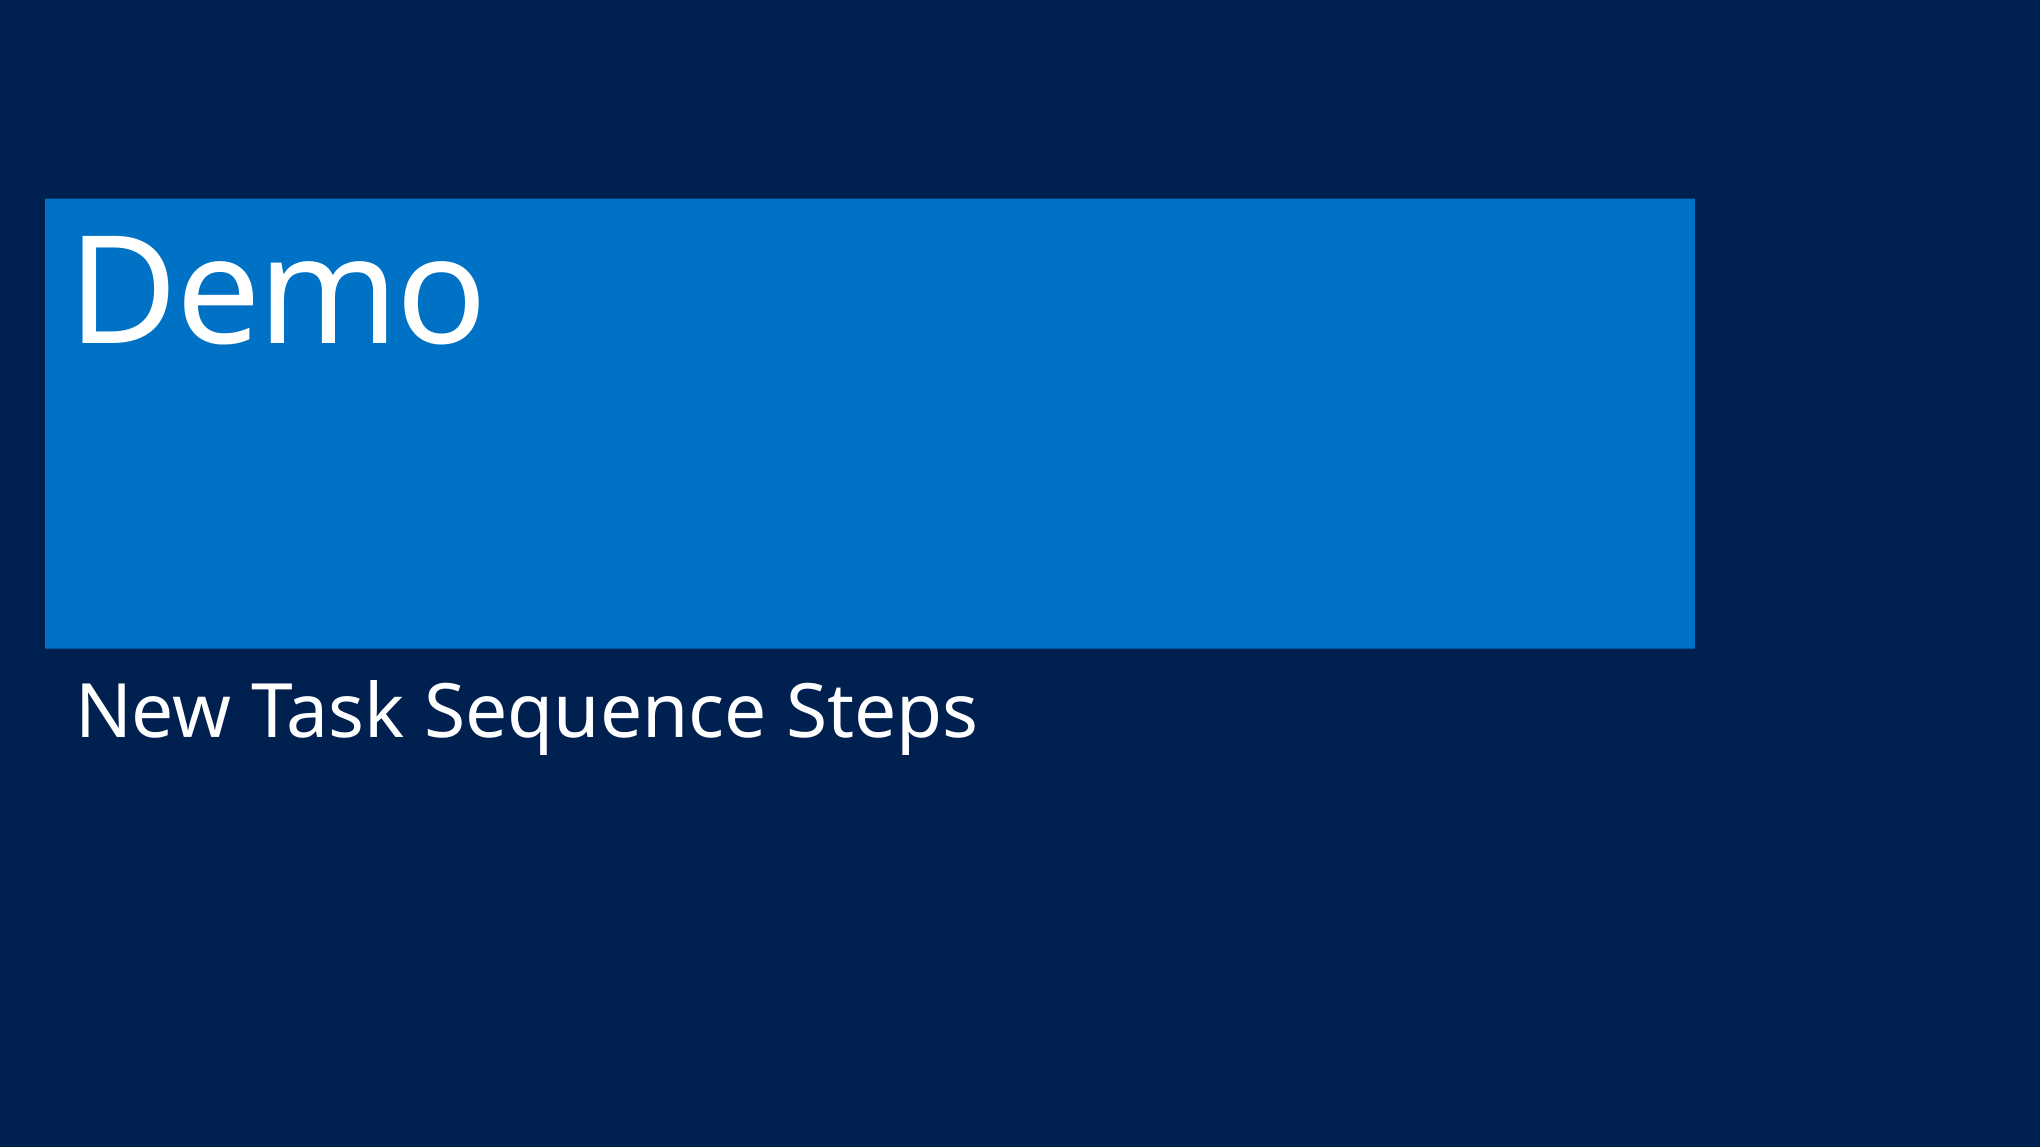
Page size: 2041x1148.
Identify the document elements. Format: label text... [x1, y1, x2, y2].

list New Task Sequence Steps [45, 648, 1696, 949]
title Demo [45, 198, 1695, 648]
